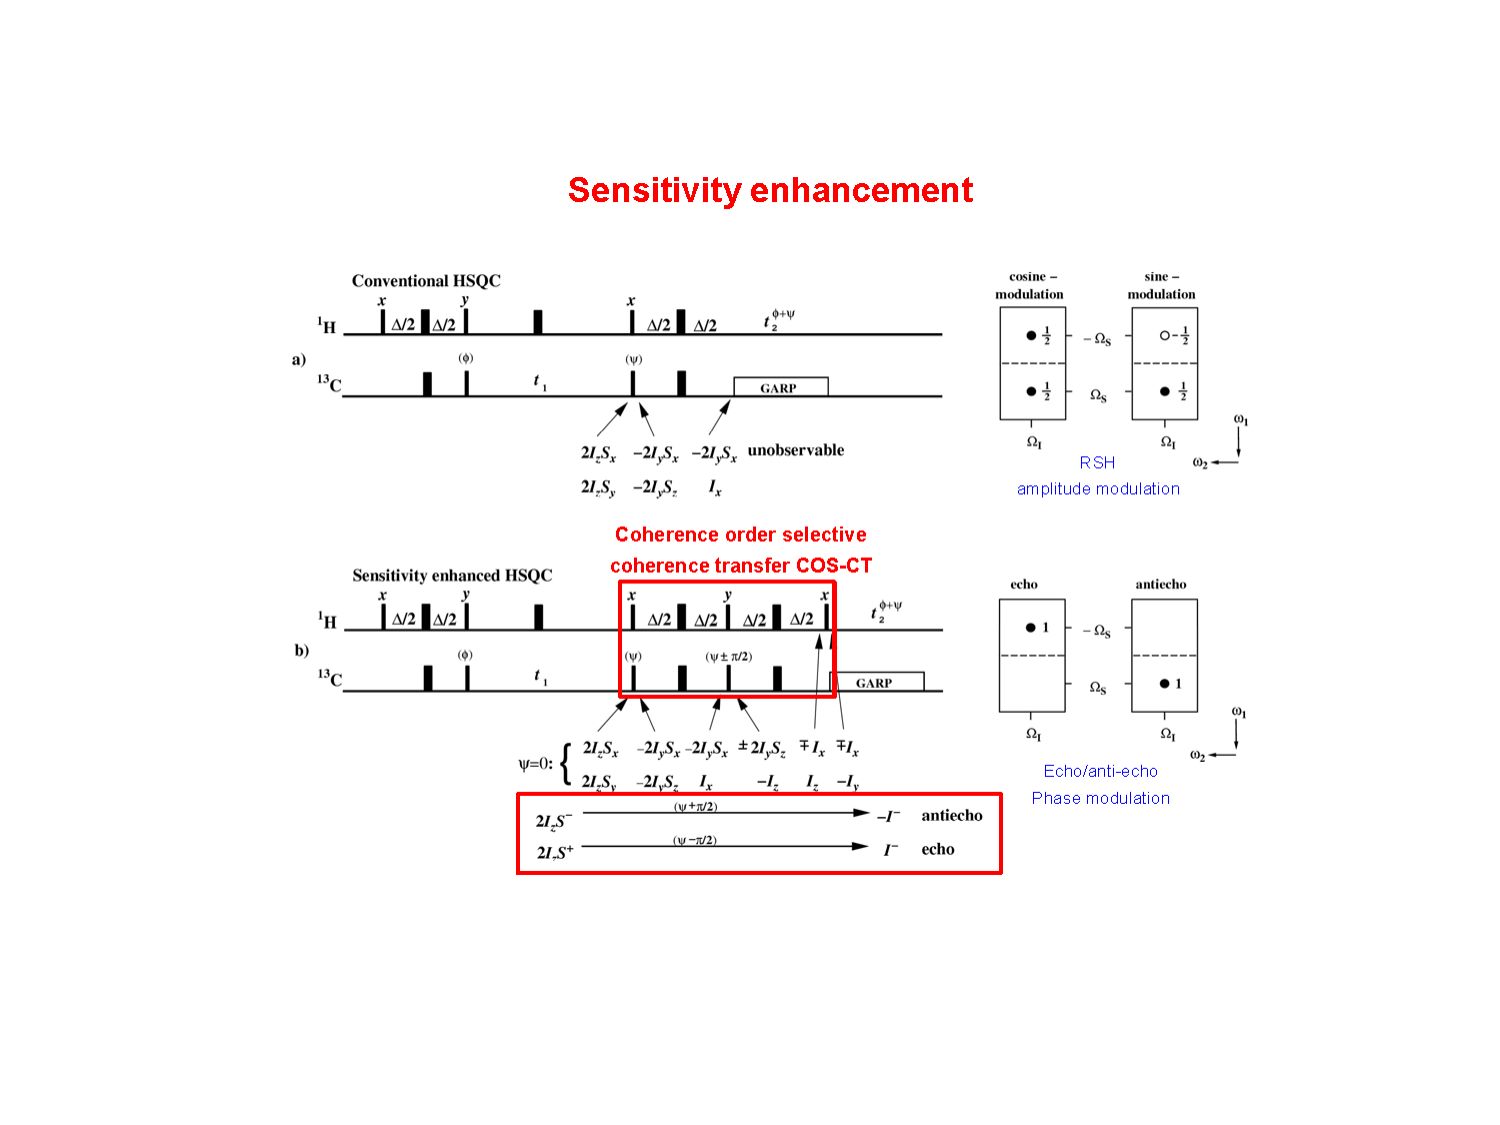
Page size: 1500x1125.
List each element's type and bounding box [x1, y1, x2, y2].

picture [241, 160, 1274, 901]
